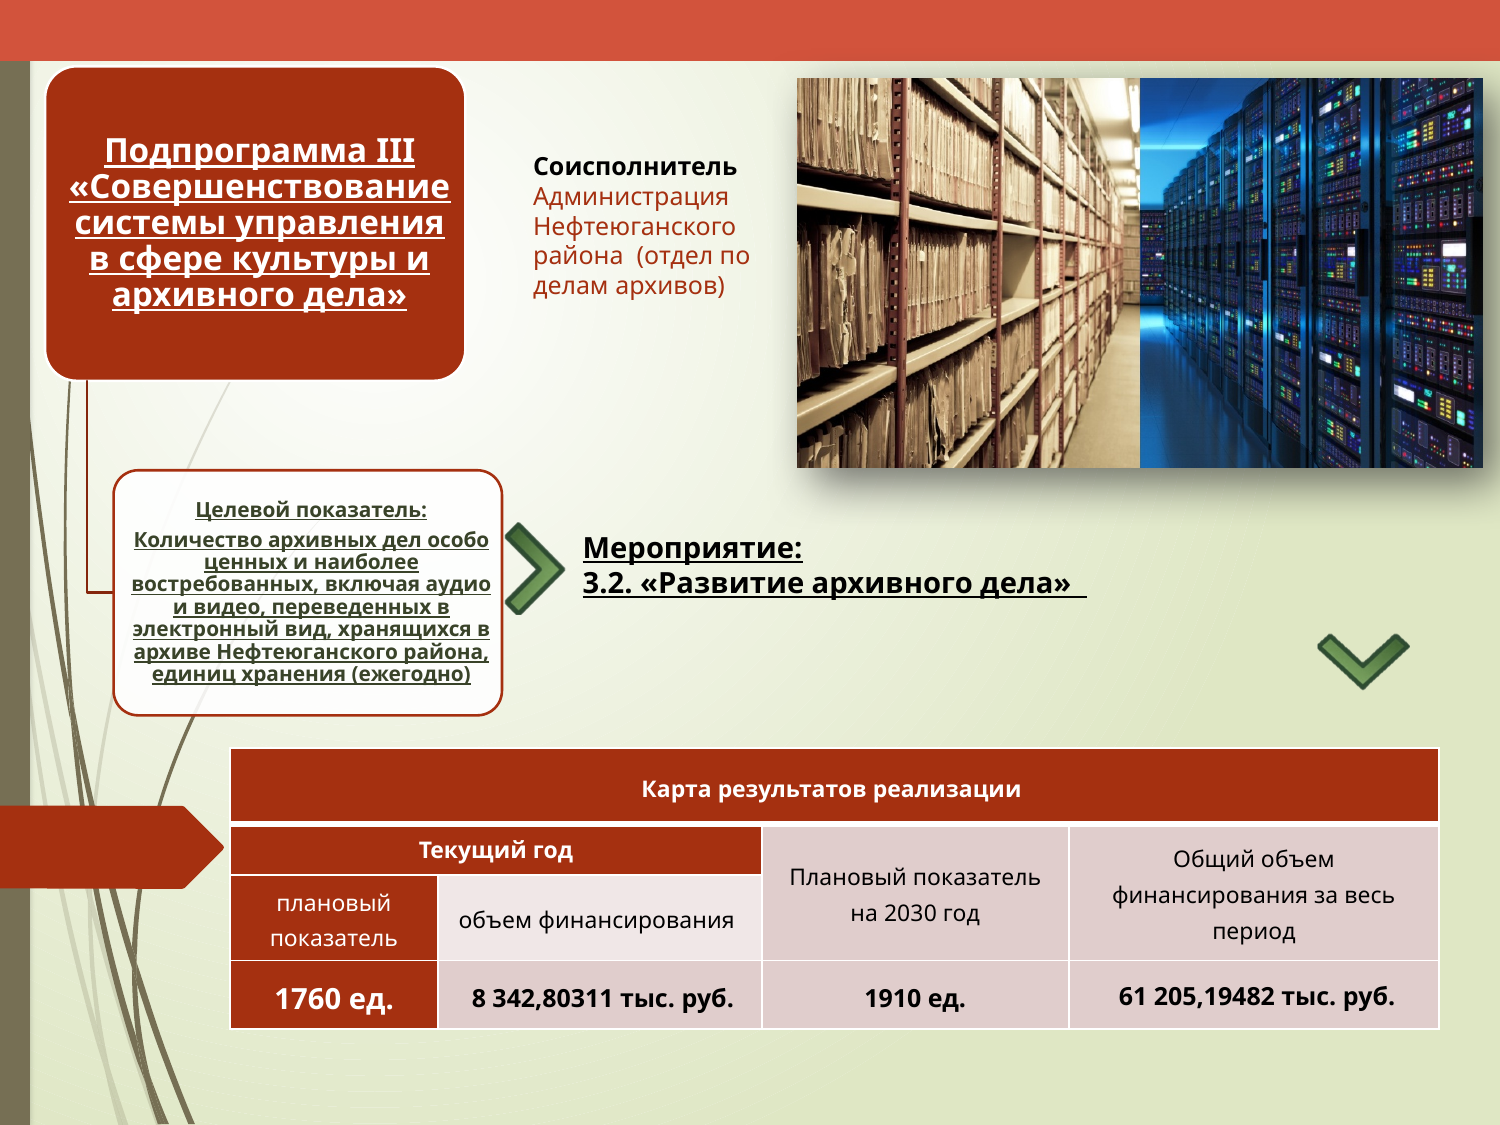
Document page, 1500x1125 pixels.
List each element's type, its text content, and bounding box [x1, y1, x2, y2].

table_cell объем финансирования [439, 876, 761, 960]
table_cell 1760 ед. [231, 961, 437, 1028]
table_cell Общий объем финансирования за весь период [1070, 827, 1438, 960]
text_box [29, 68, 503, 752]
table_cell Текущий год [231, 827, 761, 874]
picture [505, 504, 632, 633]
table_cell плановый показатель [231, 876, 437, 960]
table_cell 1910 ед. [763, 961, 1068, 1028]
picture [0, 0, 1500, 61]
text_box Мероприятие: 3.2. «Развитие архивного дела» [567, 522, 1483, 642]
table_cell Плановый показатель на 2030 год [763, 827, 1068, 960]
picture [1316, 633, 1410, 752]
text_box Соисполнитель Администрация Нефтеюганского района (отдел по делам архивов) [518, 142, 792, 308]
table_cell 61 205,19482 тыс. руб. [1070, 961, 1438, 1028]
picture [796, 77, 1483, 469]
table_header Карта результатов реализации [231, 749, 1438, 821]
table_cell 8 342,80311 тыс. руб. [439, 961, 761, 1028]
